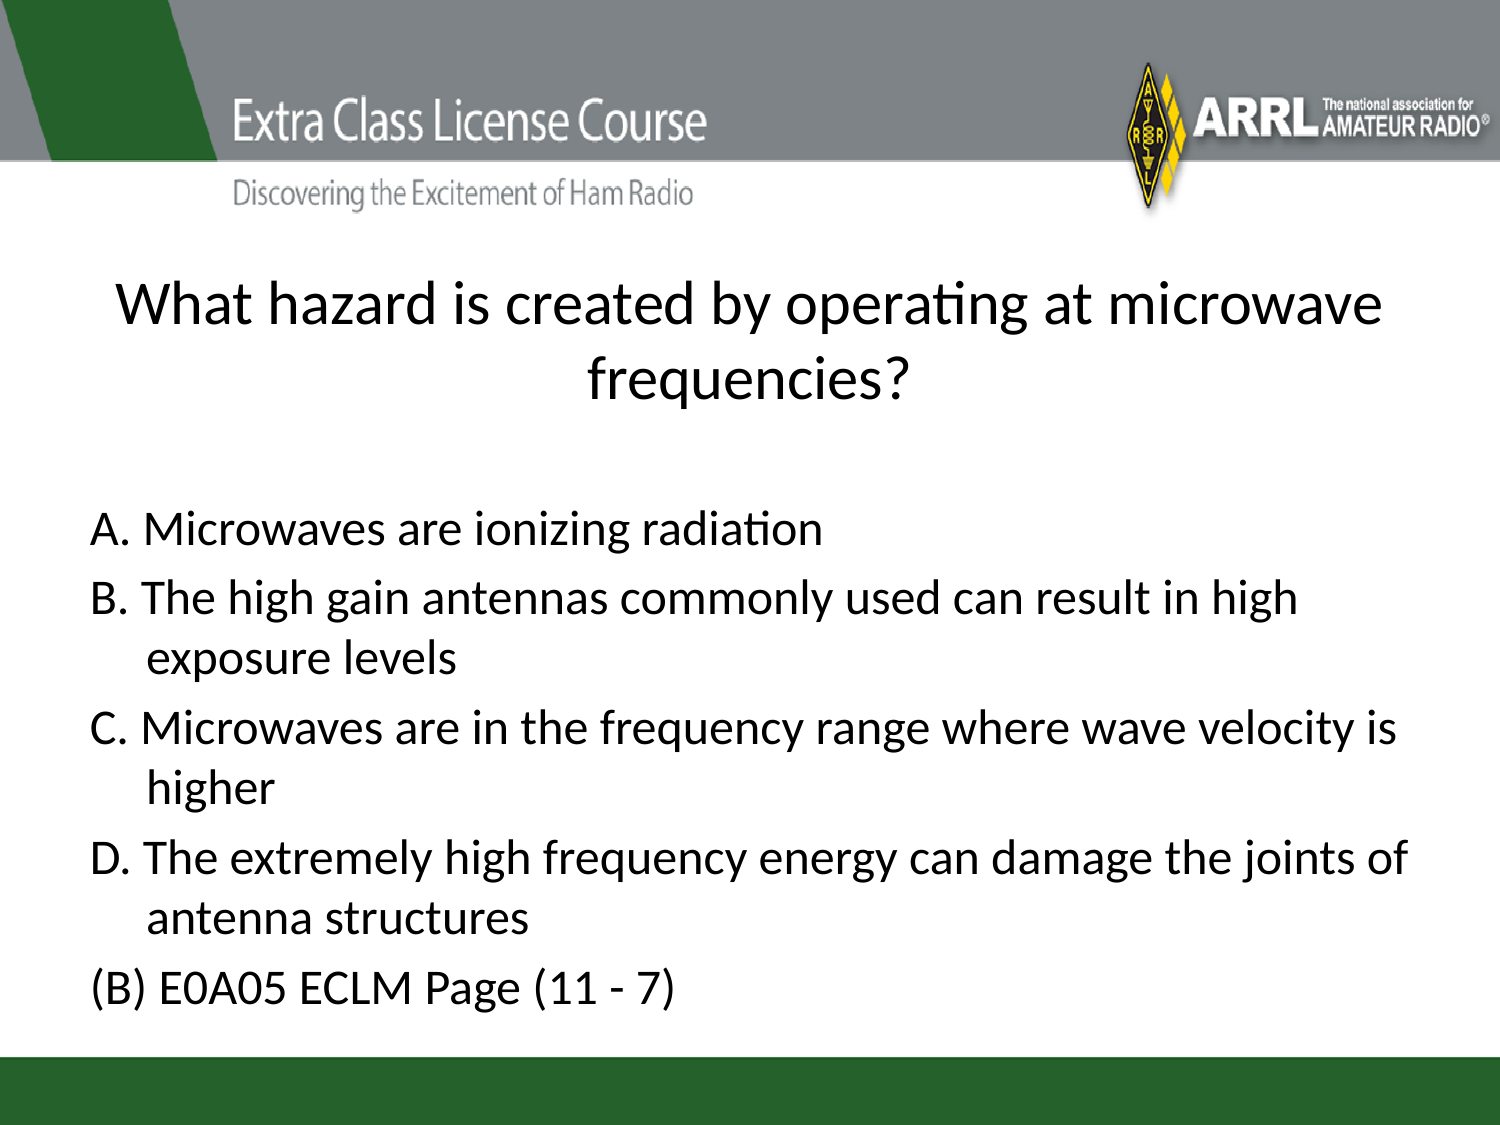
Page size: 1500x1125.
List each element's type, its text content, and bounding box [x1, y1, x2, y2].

list A. Microwaves are ionizing radiation B. The high gain antennas commonly used can result in high exposure levels C. Microwaves are in the frequency range where wave velocity is higher D. The extremely high frequency energy can damage the joints of antenna structures (B) E0A05 ECLM Page (11 - 7) [75, 487, 1425, 1005]
title What hazard is created by operating at microwave frequencies? [75, 254, 1425, 435]
picture [0, 0, 1500, 1125]
